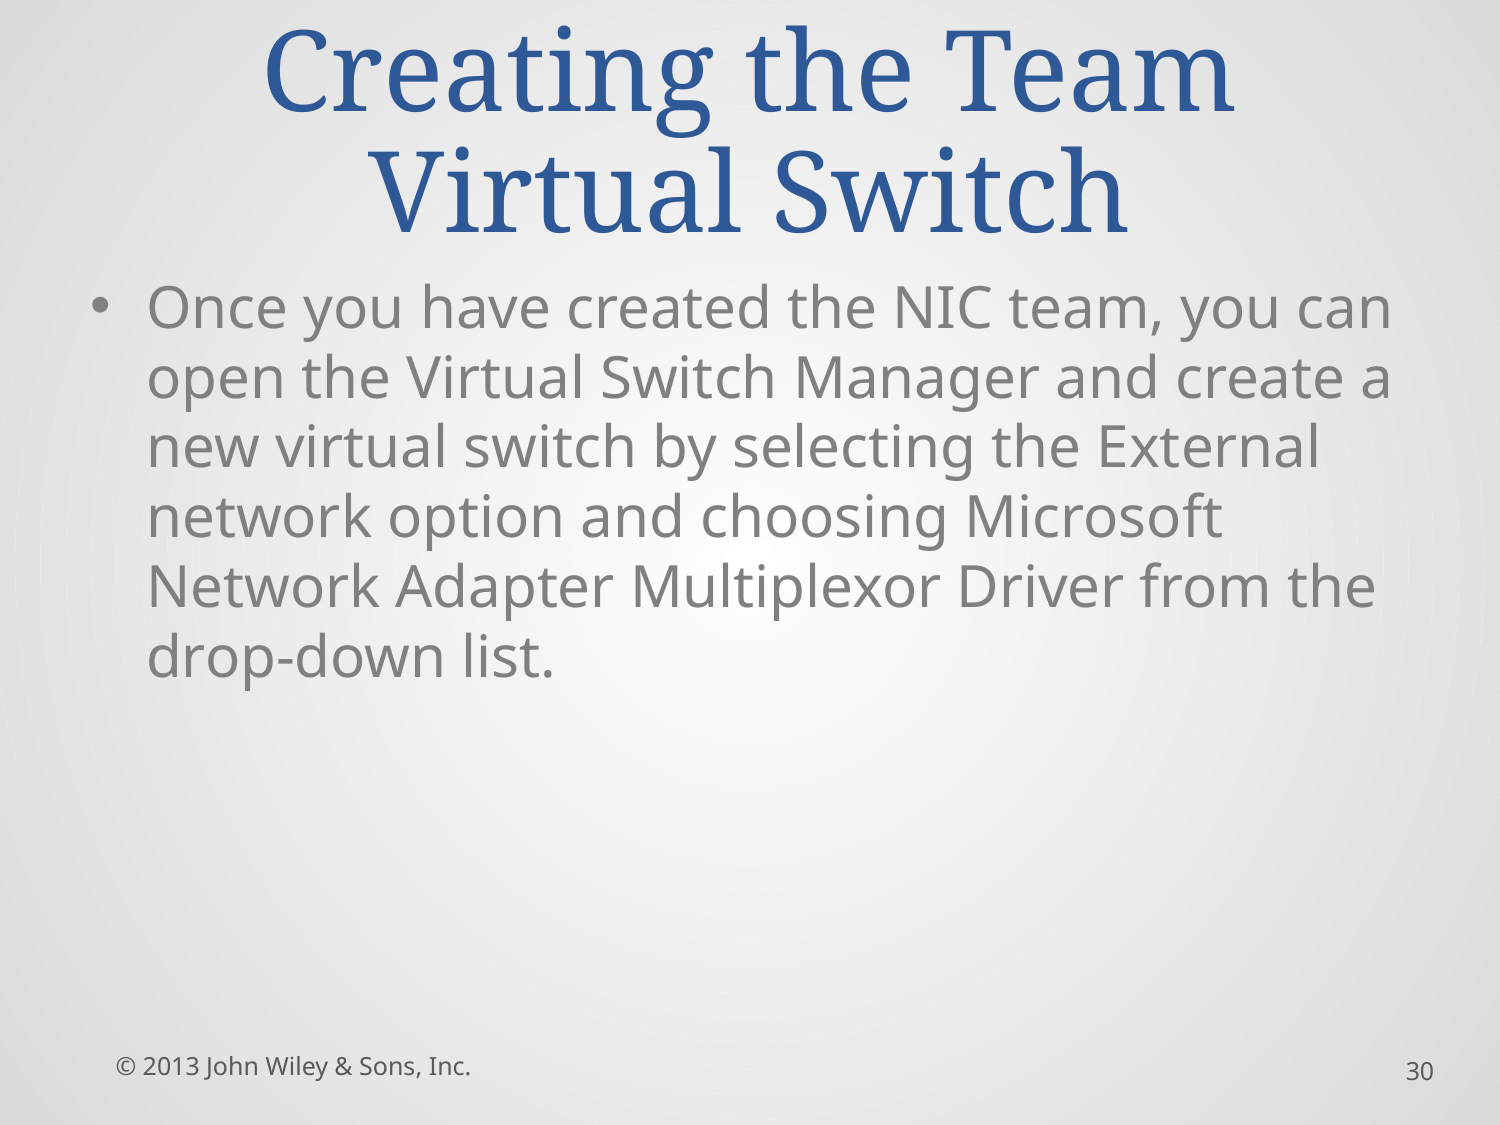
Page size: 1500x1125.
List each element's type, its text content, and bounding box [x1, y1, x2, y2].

slide_number 30 [1401, 1042, 1494, 1103]
list Once you have created the NIC team, you can open the Virtual Switch Manager and create a new virtual switch by selecting the External network option and choosing Microsoft Network Adapter Multiplexor Driver from the drop-down list. [75, 262, 1425, 1005]
title Creating the Team Virtual Switch [75, 0, 1425, 262]
footer © 2013 John Wiley & Sons, Inc. [108, 1037, 576, 1098]
